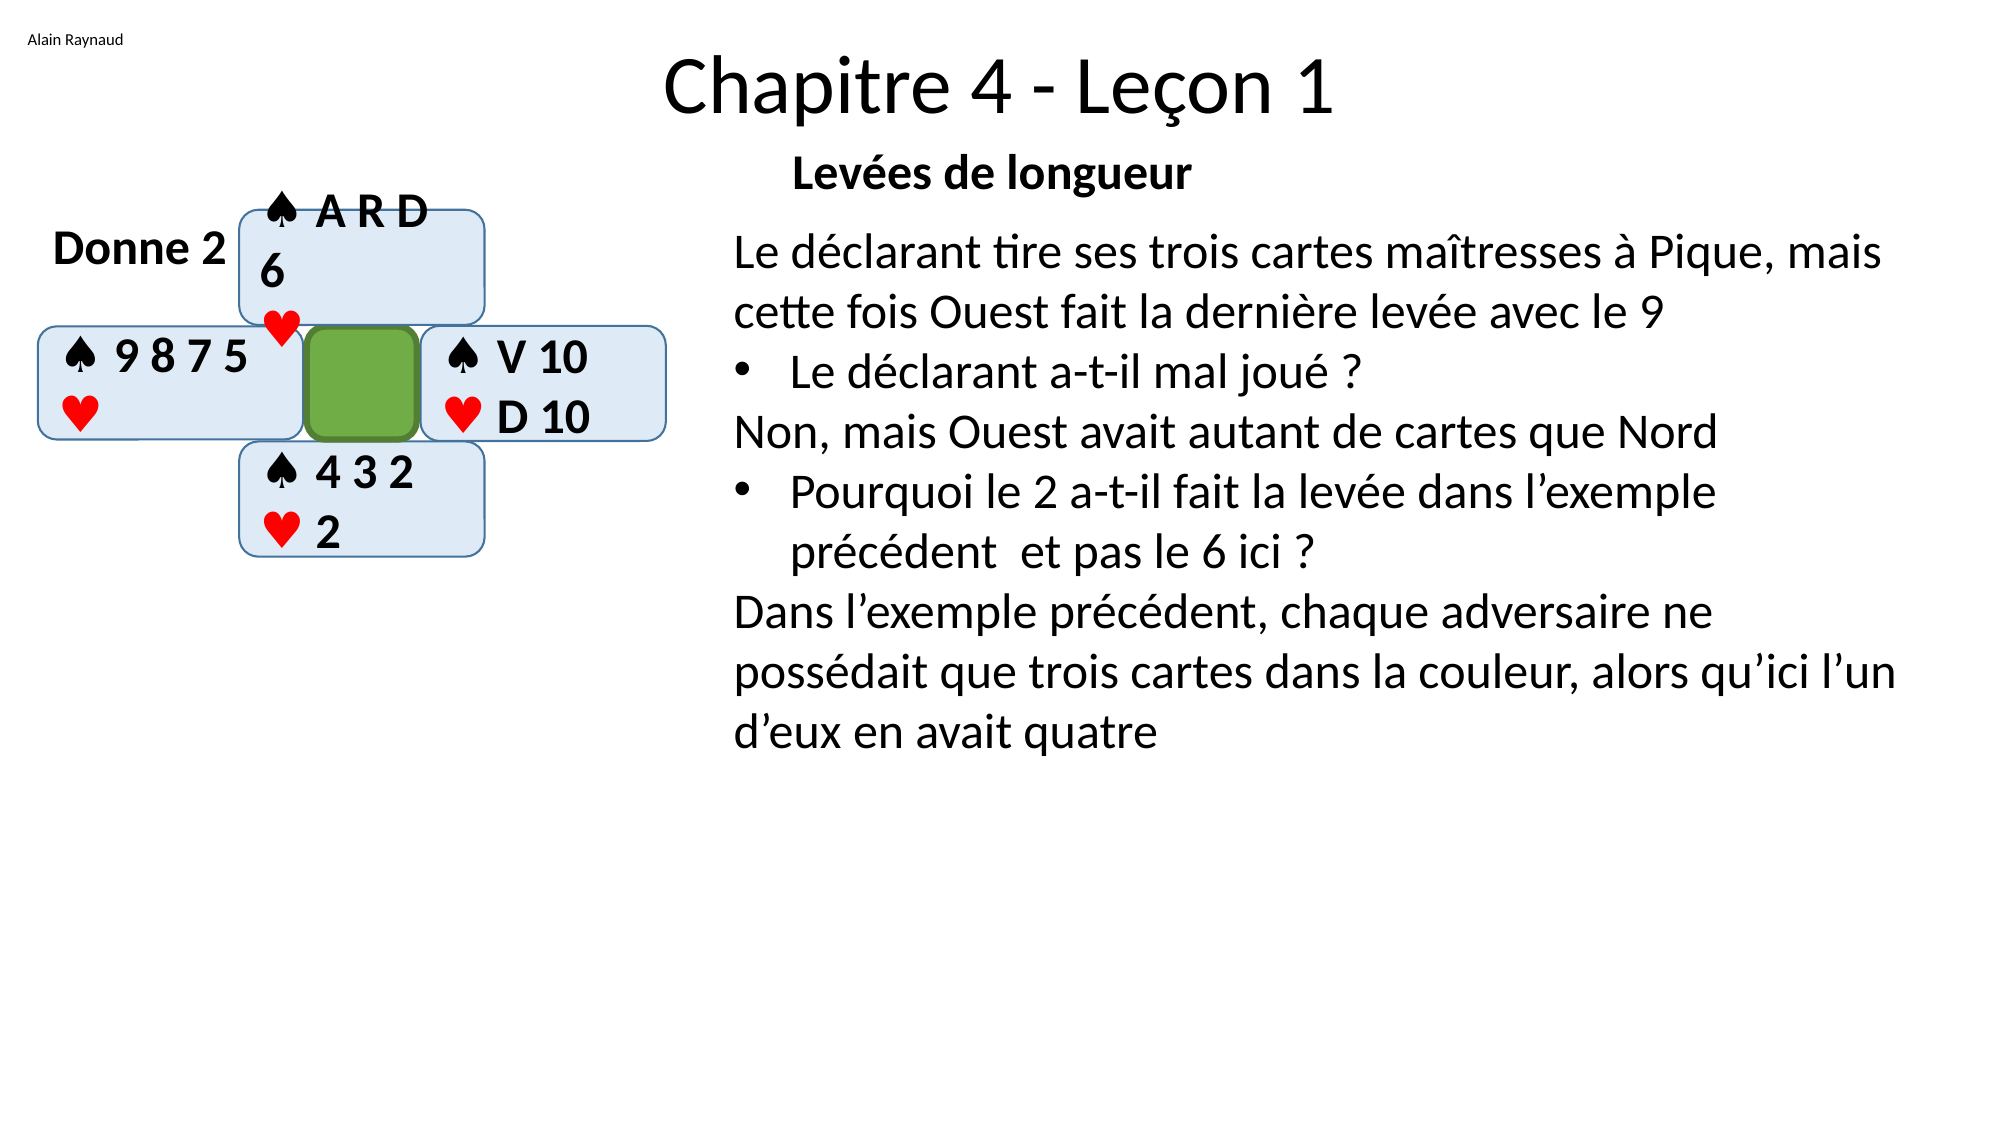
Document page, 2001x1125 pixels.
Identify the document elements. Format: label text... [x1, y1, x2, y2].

text_box Alain Raynaud [12, 21, 147, 57]
title Chapitre 4 - Leçon 1 [249, 38, 1750, 139]
subtitle Levées de longueur Donne 2 [37, 139, 1948, 1088]
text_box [37, 209, 666, 557]
text_box Le déclarant tire ses trois cartes maîtresses à Pique, mais cette fois Ouest fait la dernière levée avec le 9 Le déclarant a-t-il mal joué ? Non, mais Ouest avait autant de cartes que Nord Pourquoi le 2 a-t-il fait la levée dans l’exemple précédent et pas le 6 ici ? Dans l’exemple précédent, chaque adversaire ne possédait que trois cartes dans la couleur, alors qu’ici l’un d’eux en avait quatre [718, 210, 1925, 766]
